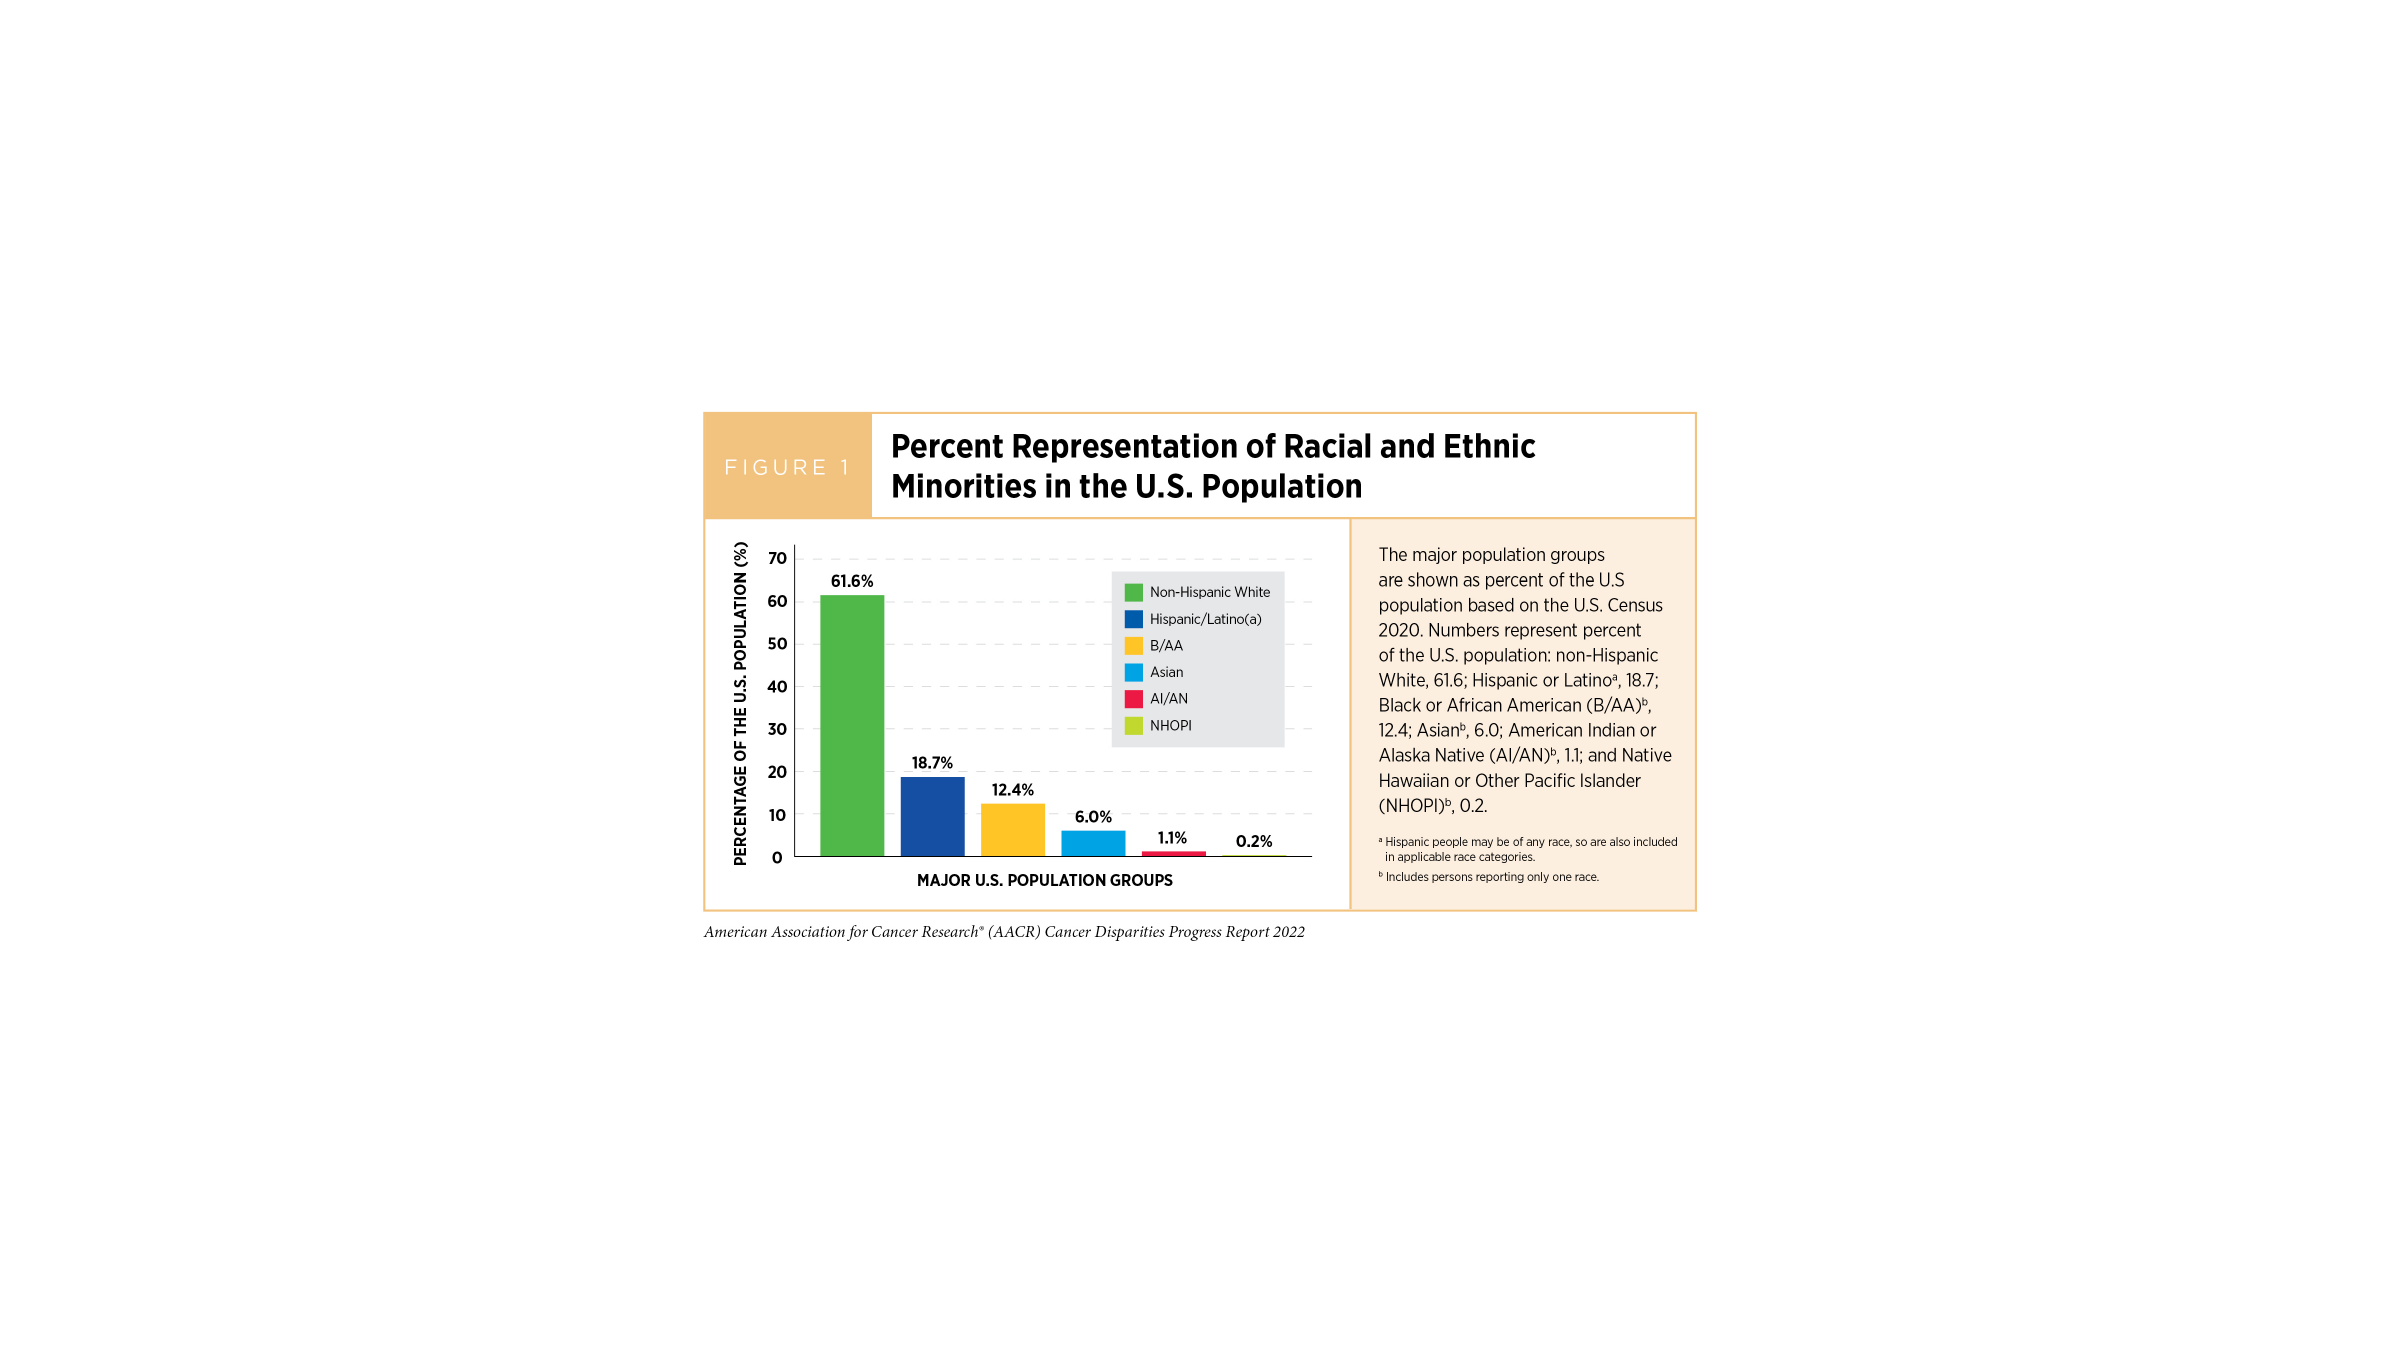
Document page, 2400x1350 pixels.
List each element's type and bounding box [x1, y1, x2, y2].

picture [684, 393, 1716, 957]
